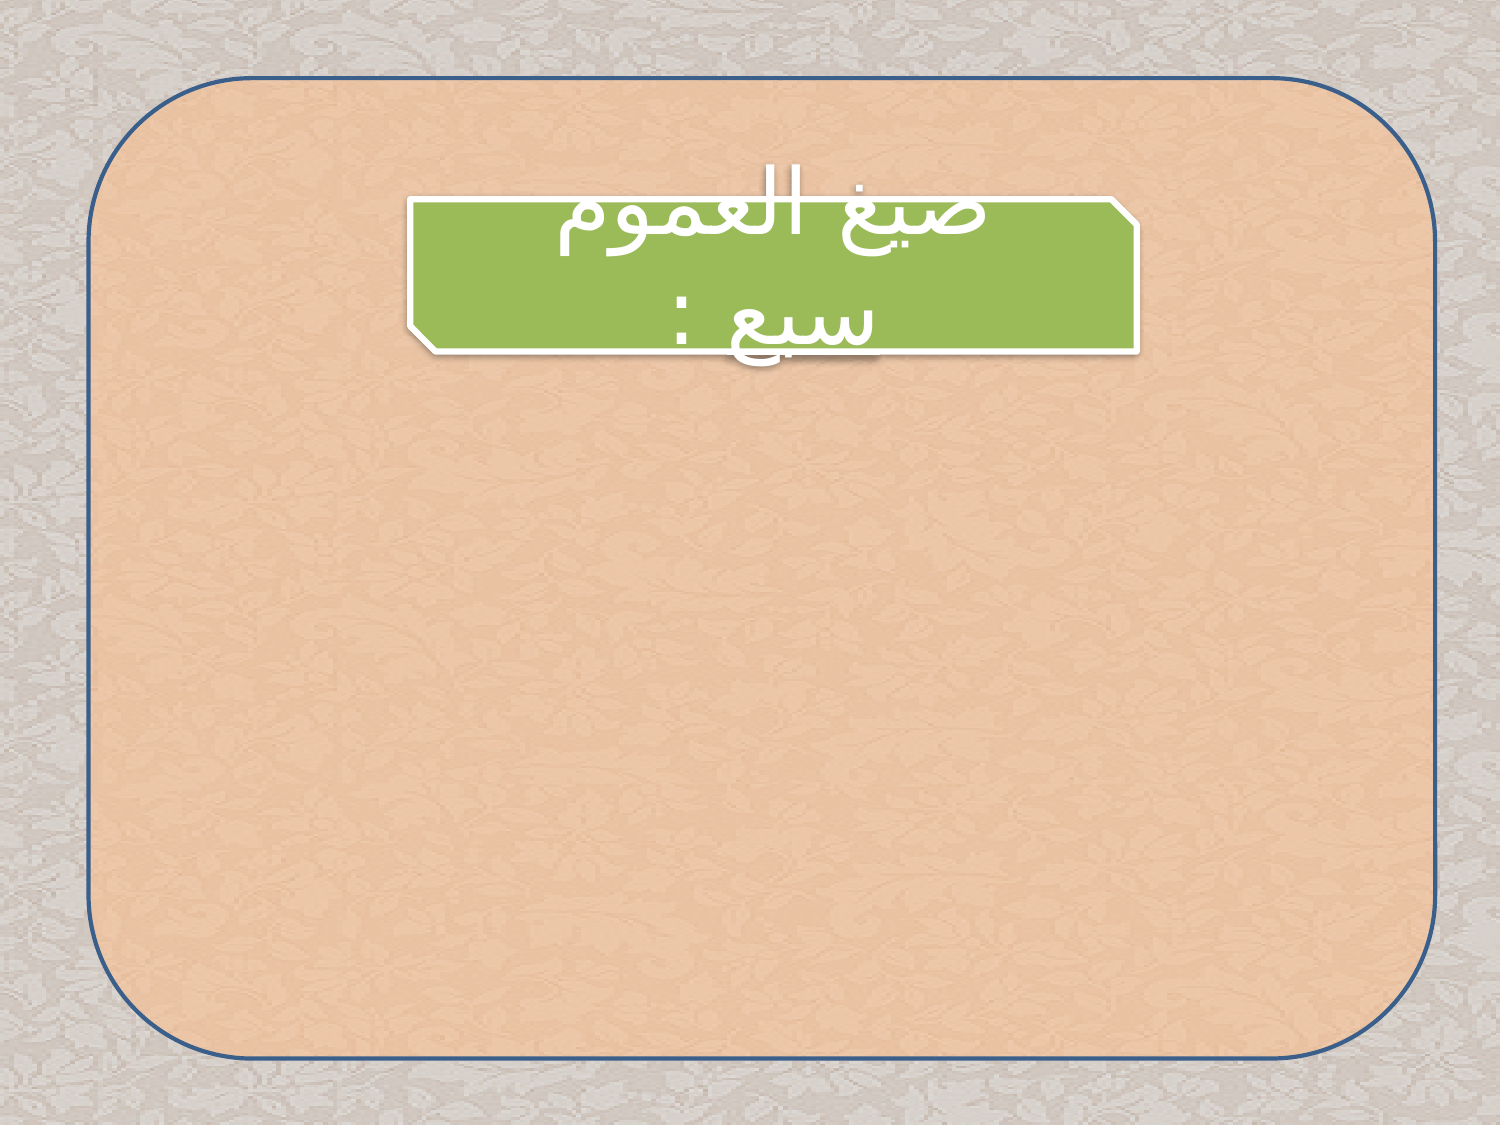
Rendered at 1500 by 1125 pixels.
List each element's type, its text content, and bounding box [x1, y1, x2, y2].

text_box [163, 245, 1348, 798]
text_box [86, 76, 1438, 1061]
text_box صيغ العموم سبع : [407, 196, 1140, 244]
